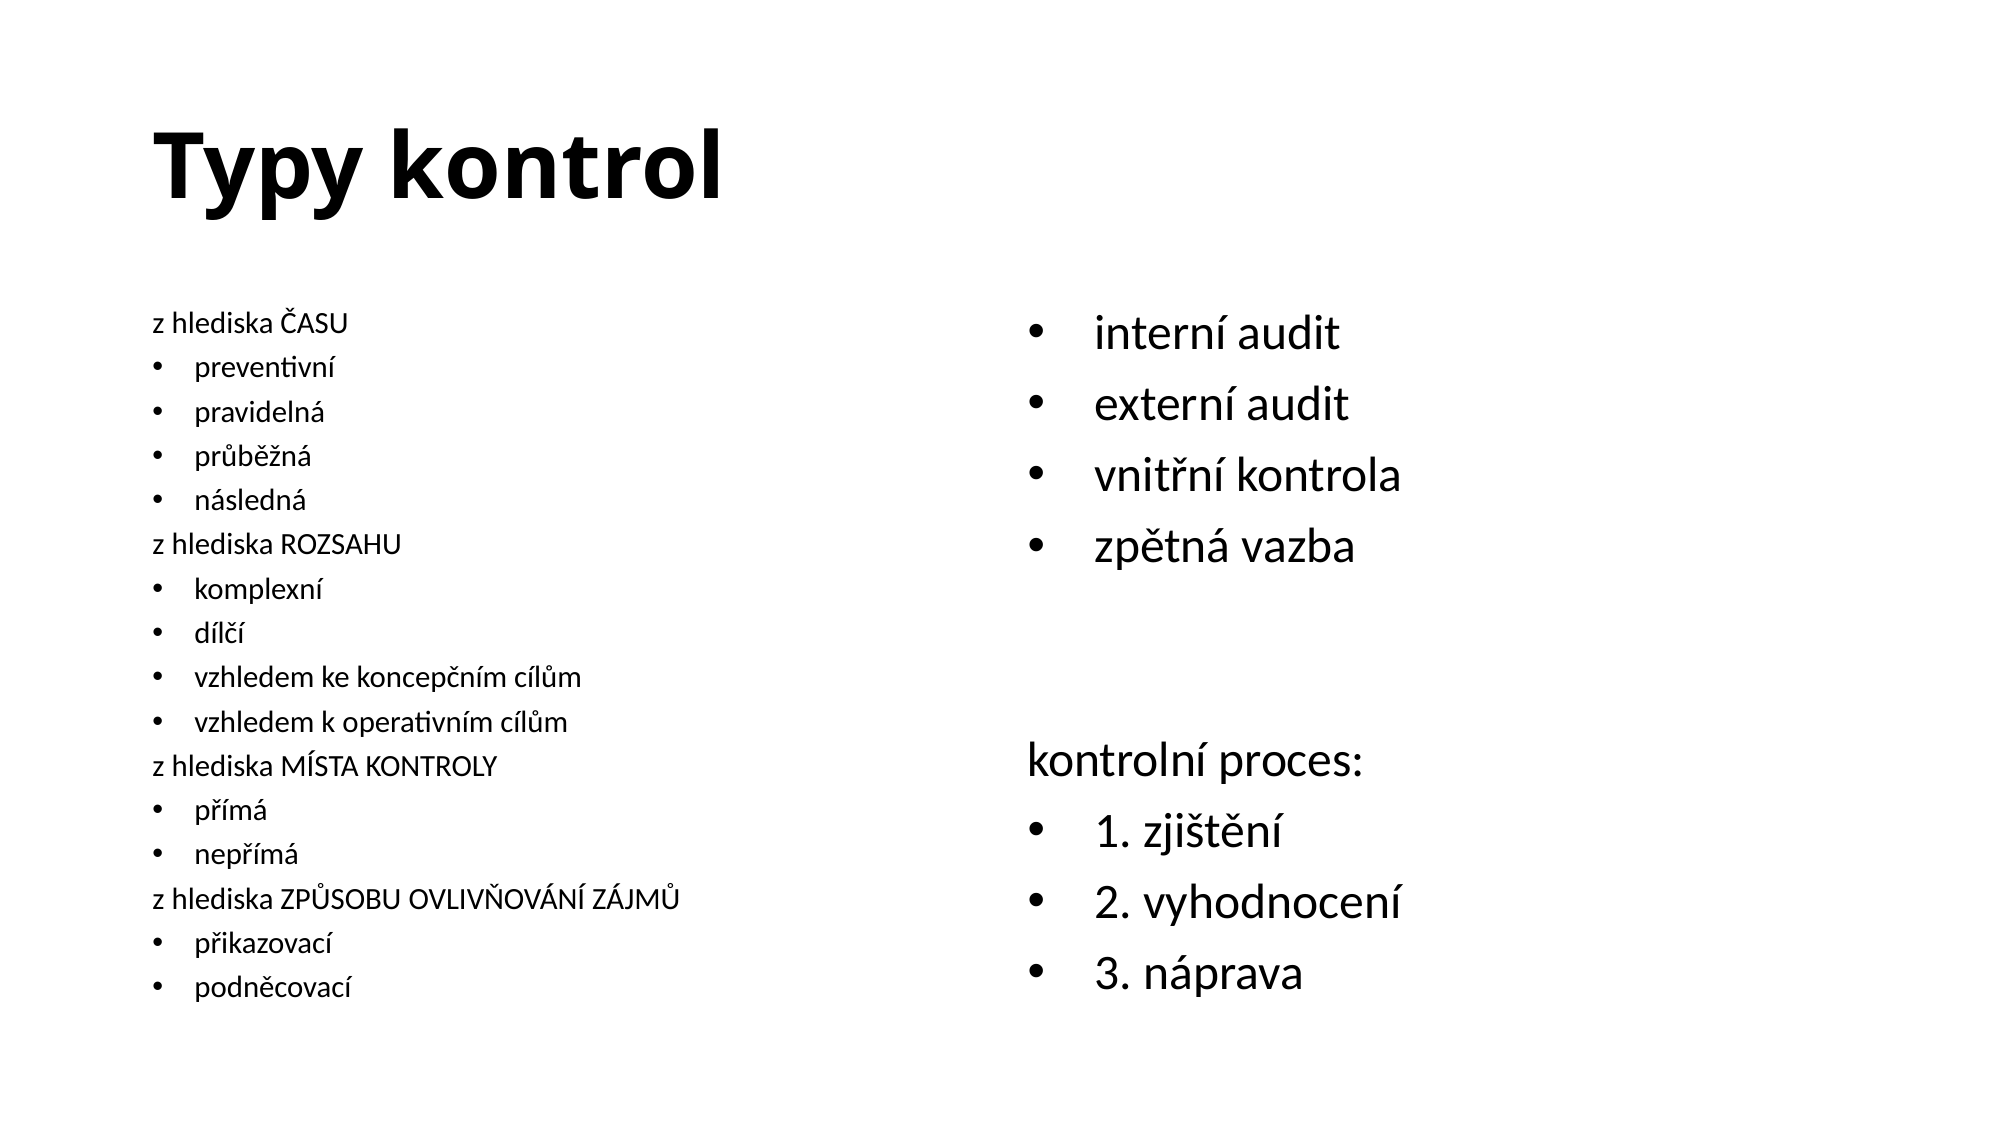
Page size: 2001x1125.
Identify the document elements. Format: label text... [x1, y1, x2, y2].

list interní audit externí audit vnitřní kontrola zpětná vazba kontrolní proces: 1. zjištění 2. vyhodnocení 3. náprava [1012, 299, 1863, 1014]
title Typy kontrol [137, 59, 1863, 278]
list z hlediska ČASU preventivní pravidelná průběžná následná z hlediska ROZSAHU komplexní dílčí vzhledem ke koncepčním cílům vzhledem k operativním cílům z hlediska MÍSTA KONTROLY přímá nepřímá z hlediska ZPŮSOBU OVLIVŇOVÁNÍ ZÁJMŮ přikazovací podněcovací [137, 299, 988, 1014]
